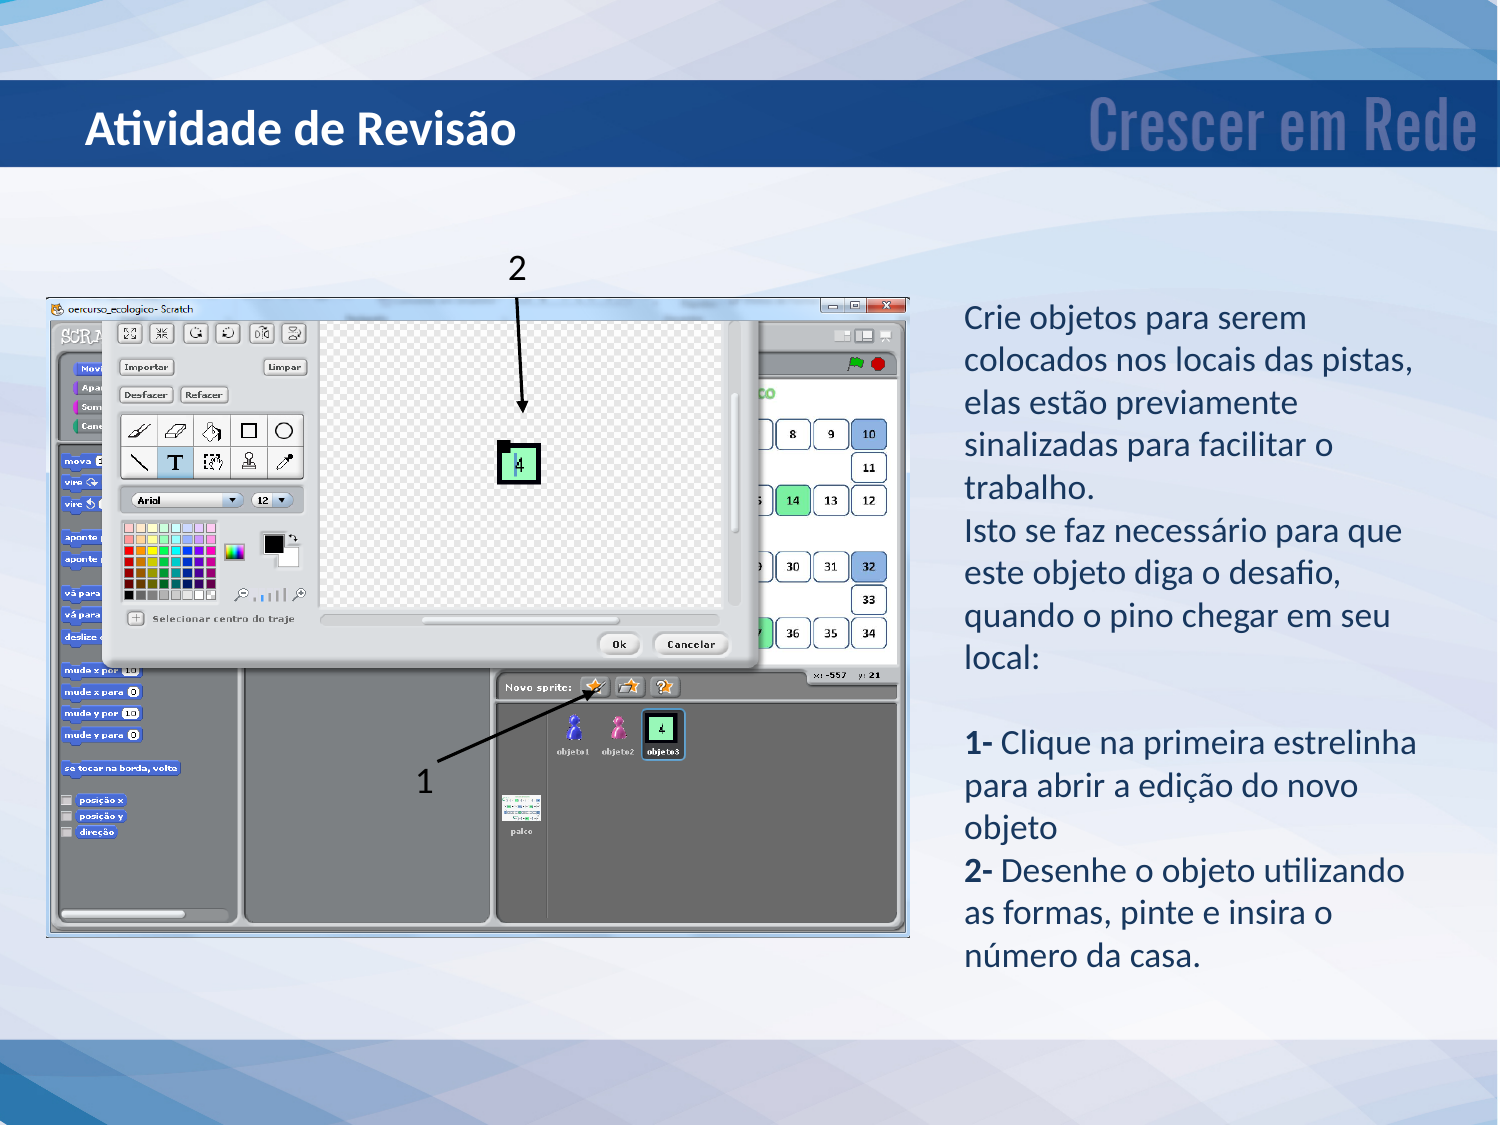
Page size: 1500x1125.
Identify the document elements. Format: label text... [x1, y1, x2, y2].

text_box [461, 352, 578, 359]
text_box Crie objetos para serem colocados nos locais das pistas, elas estão previamente sinalizadas para facilitar o trabalho. Isto se faz necessário para que este objeto diga o desafio, quando o pino chegar em seu local: 1- Clique na primeira estrelinha para abrir a edição do novo objeto 2- Desenhe o objeto utilizando as formas, pinte e insira o número da casa. [949, 286, 1454, 1025]
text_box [437, 690, 597, 762]
text_box 2 [492, 235, 541, 296]
text_box Atividade de Revisão [70, 88, 1430, 163]
picture [0, 0, 1500, 1125]
